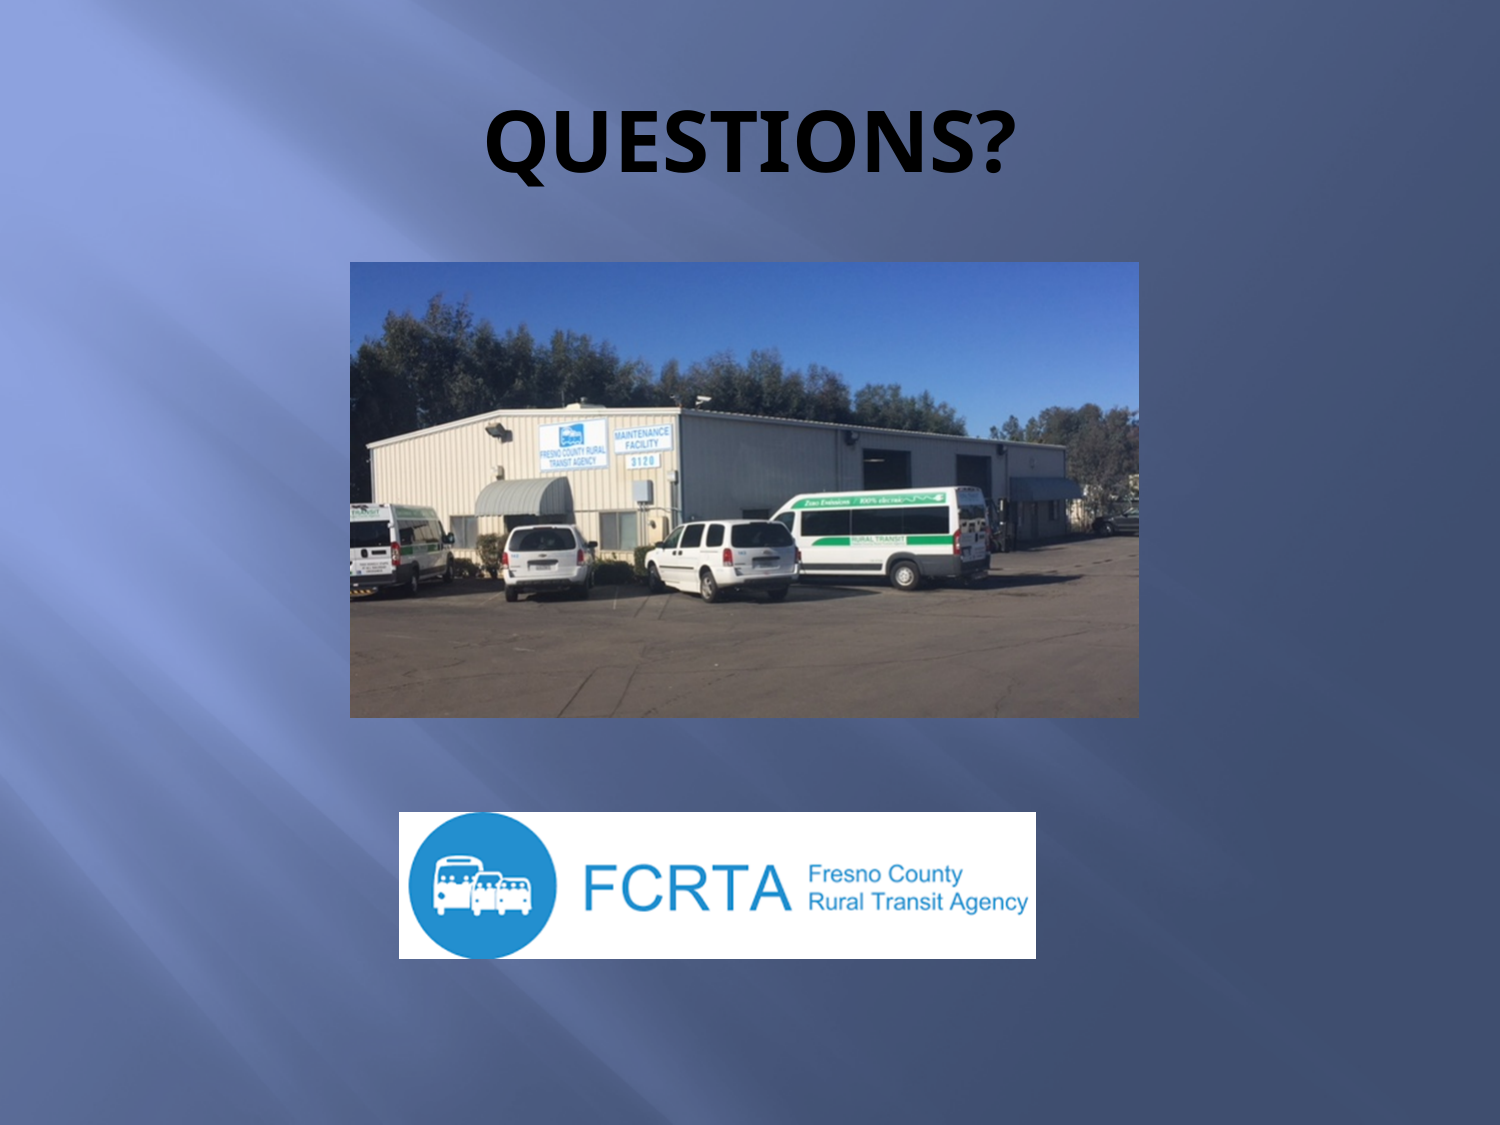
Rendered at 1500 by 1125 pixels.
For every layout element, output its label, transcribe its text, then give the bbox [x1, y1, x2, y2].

title QUESTIONS? [75, 45, 1425, 233]
picture [399, 812, 1036, 959]
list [349, 262, 1139, 718]
